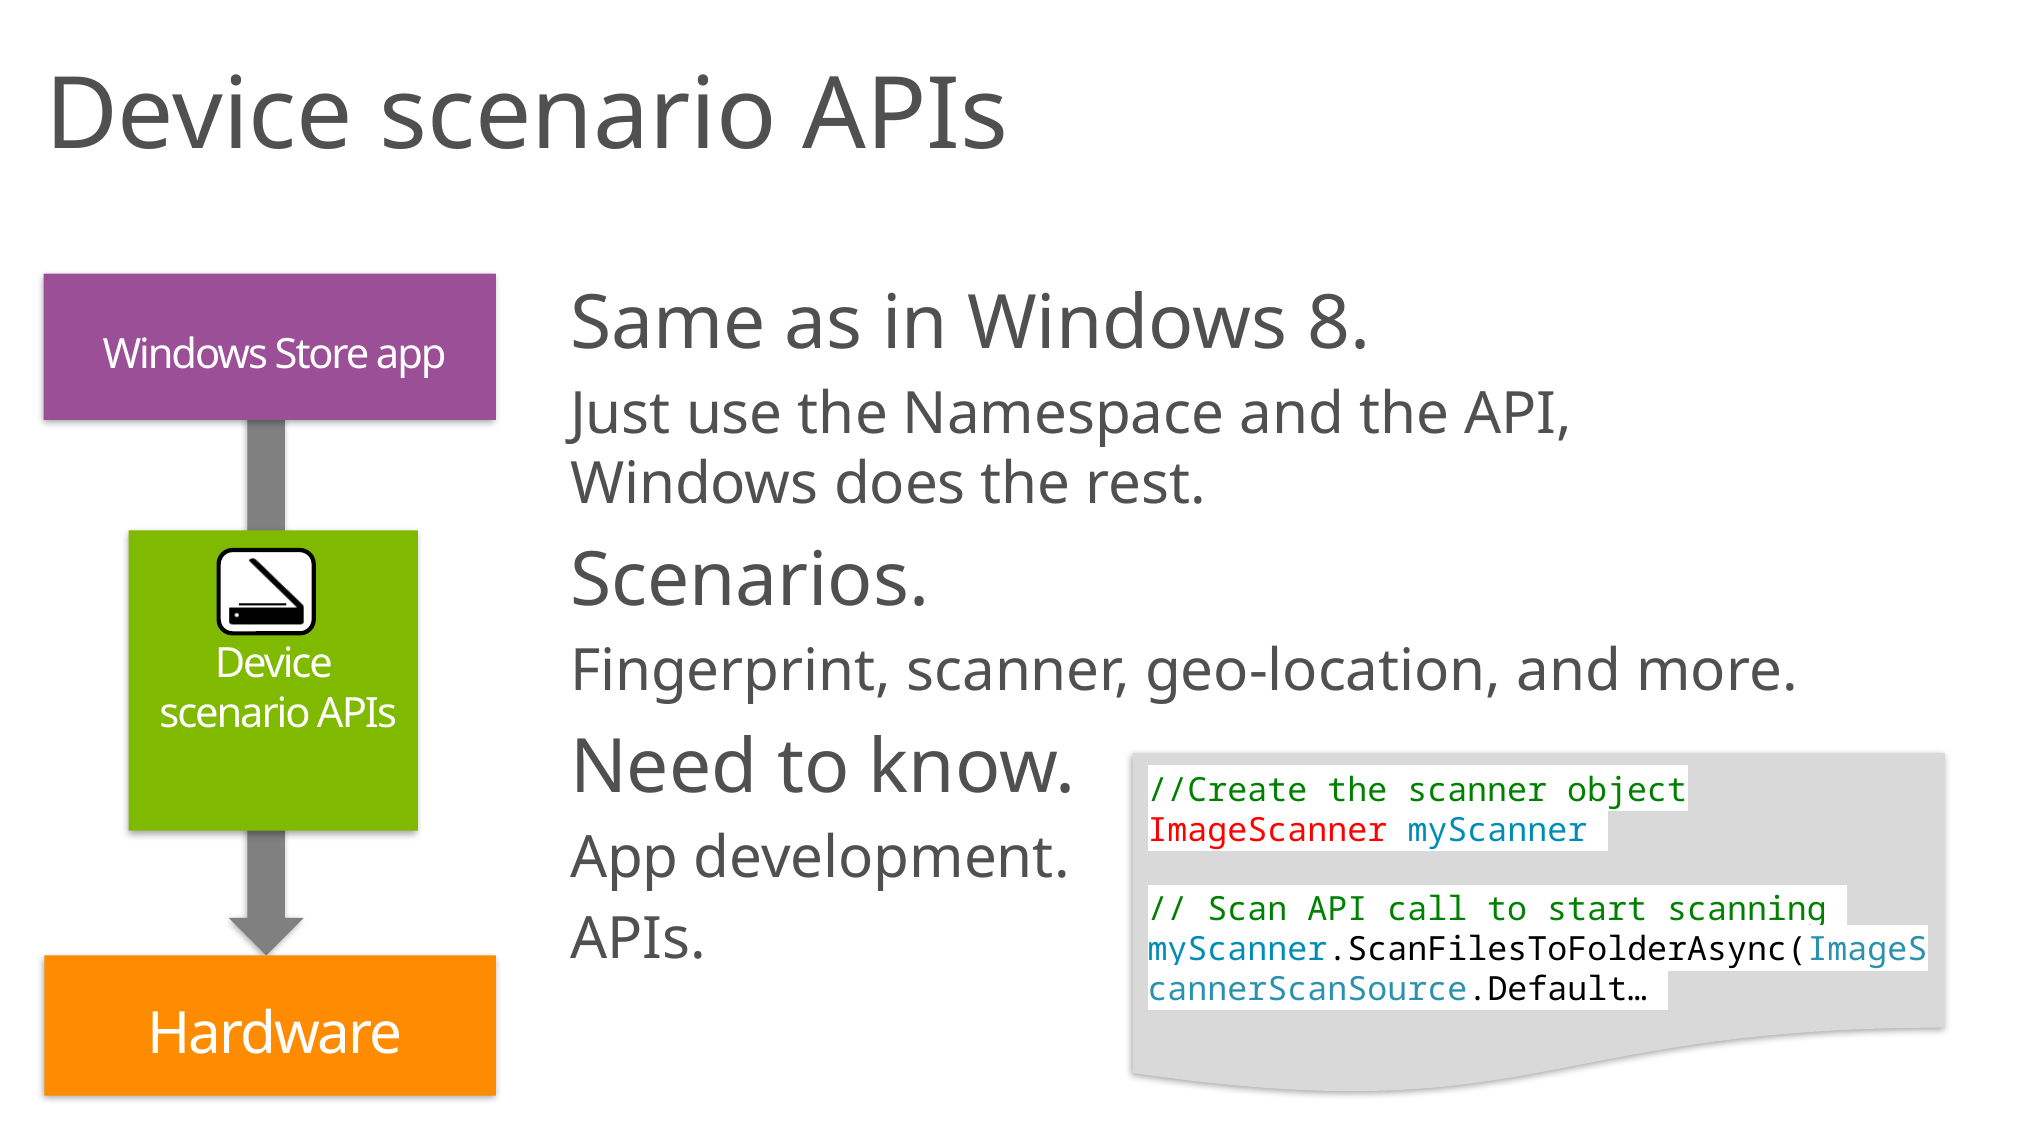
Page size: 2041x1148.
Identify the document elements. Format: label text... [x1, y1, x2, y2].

text_box [246, 429, 286, 528]
text_box Windows Store app [43, 273, 497, 421]
text_box //Create the scanner object ImageScanner myScanner // Scan API call to start scanning myScanner.ScanFilesToFolderAsync(ImageScannerScanSource.Default… [1131, 752, 1946, 1092]
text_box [218, 549, 314, 634]
list Same as in Windows 8. Just use the Namespace and the API, Windows does the rest. Scenarios. Fingerprint, scanner, geo-location, and more. Need to know. App development. APIs. [570, 273, 1996, 1099]
text_box Device scenario APIs [128, 530, 419, 831]
text_box Hardware [44, 955, 497, 1096]
title Device scenario APIs [45, 48, 1996, 199]
text_box [227, 838, 305, 953]
